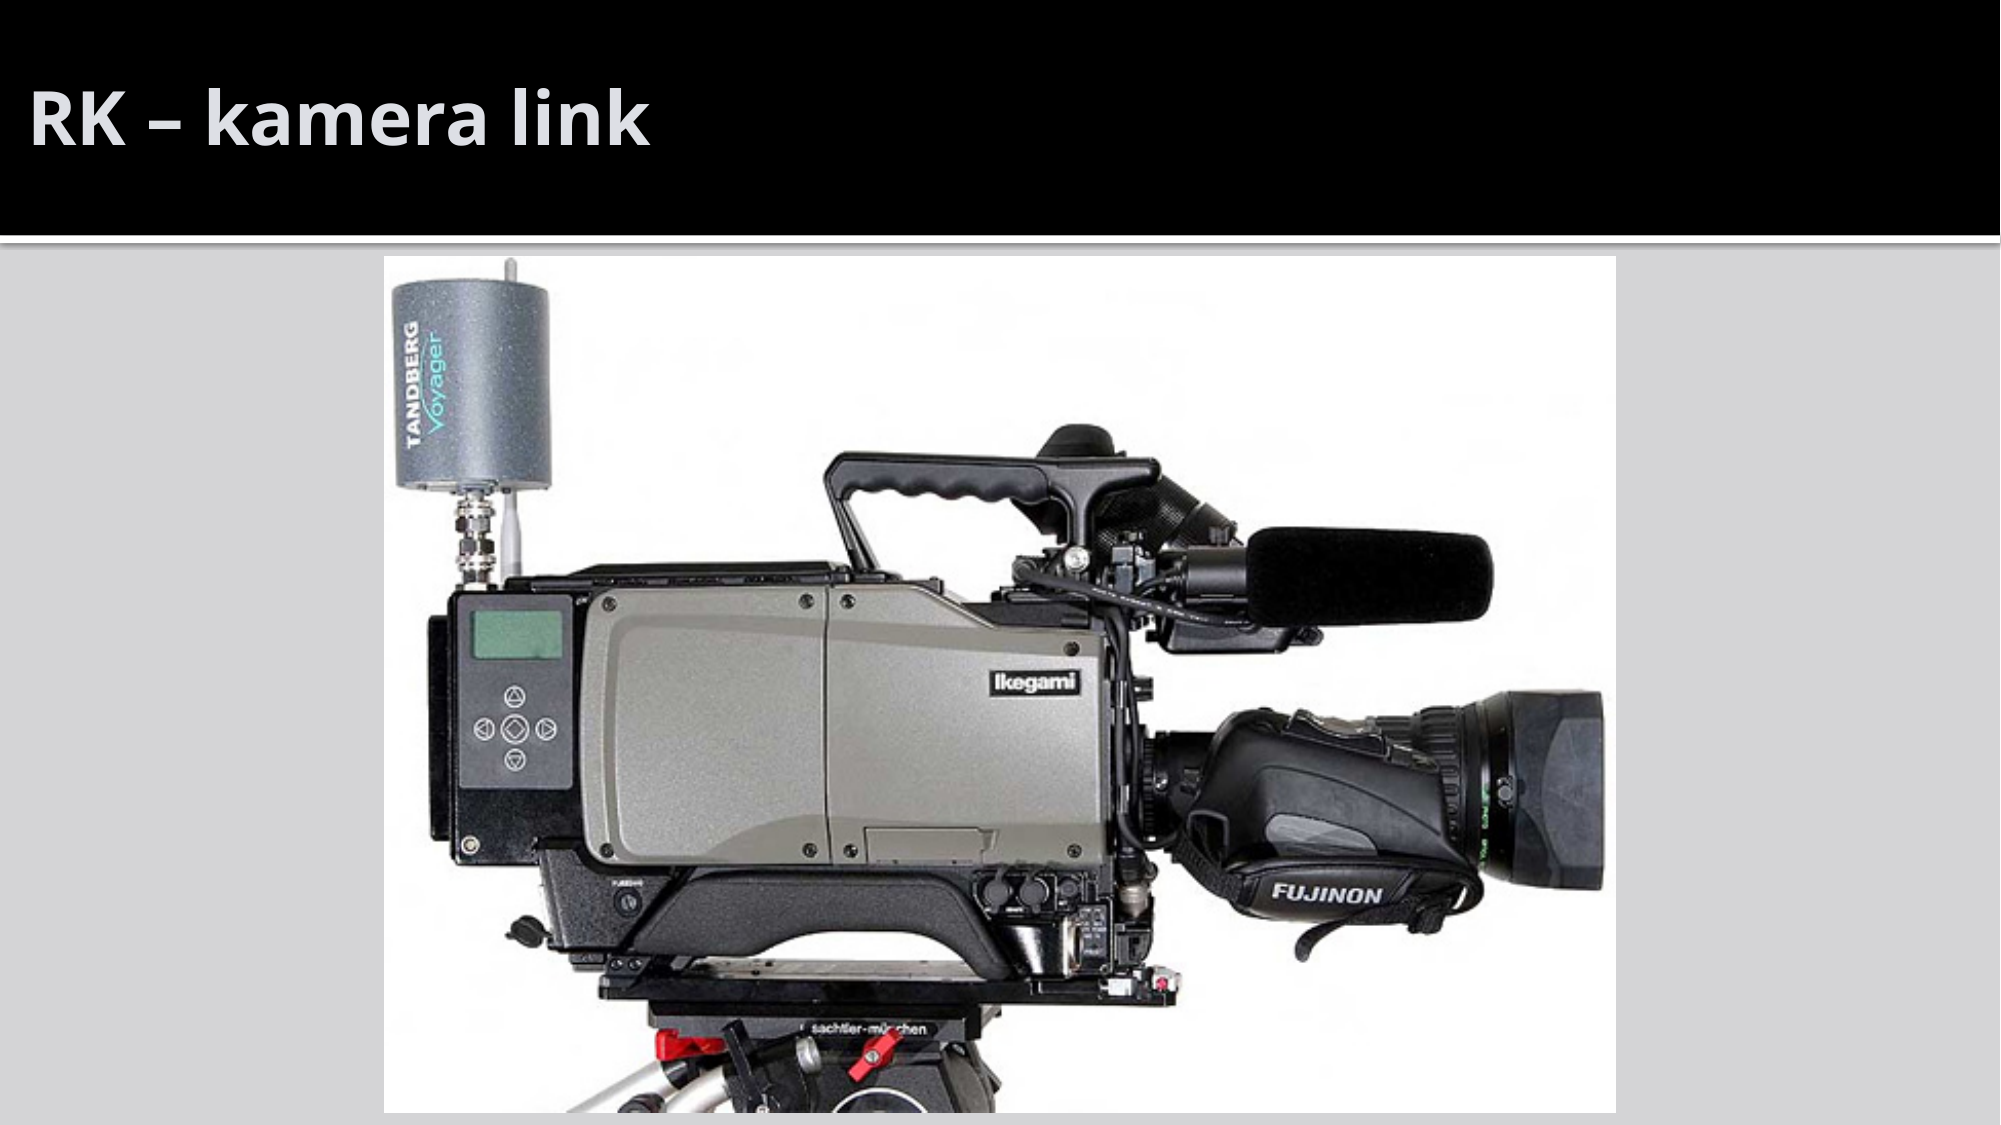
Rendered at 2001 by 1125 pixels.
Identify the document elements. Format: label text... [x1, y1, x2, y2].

picture [384, 256, 1616, 1113]
list [262, 237, 1725, 1113]
title RK – kamera link [12, 12, 1675, 218]
